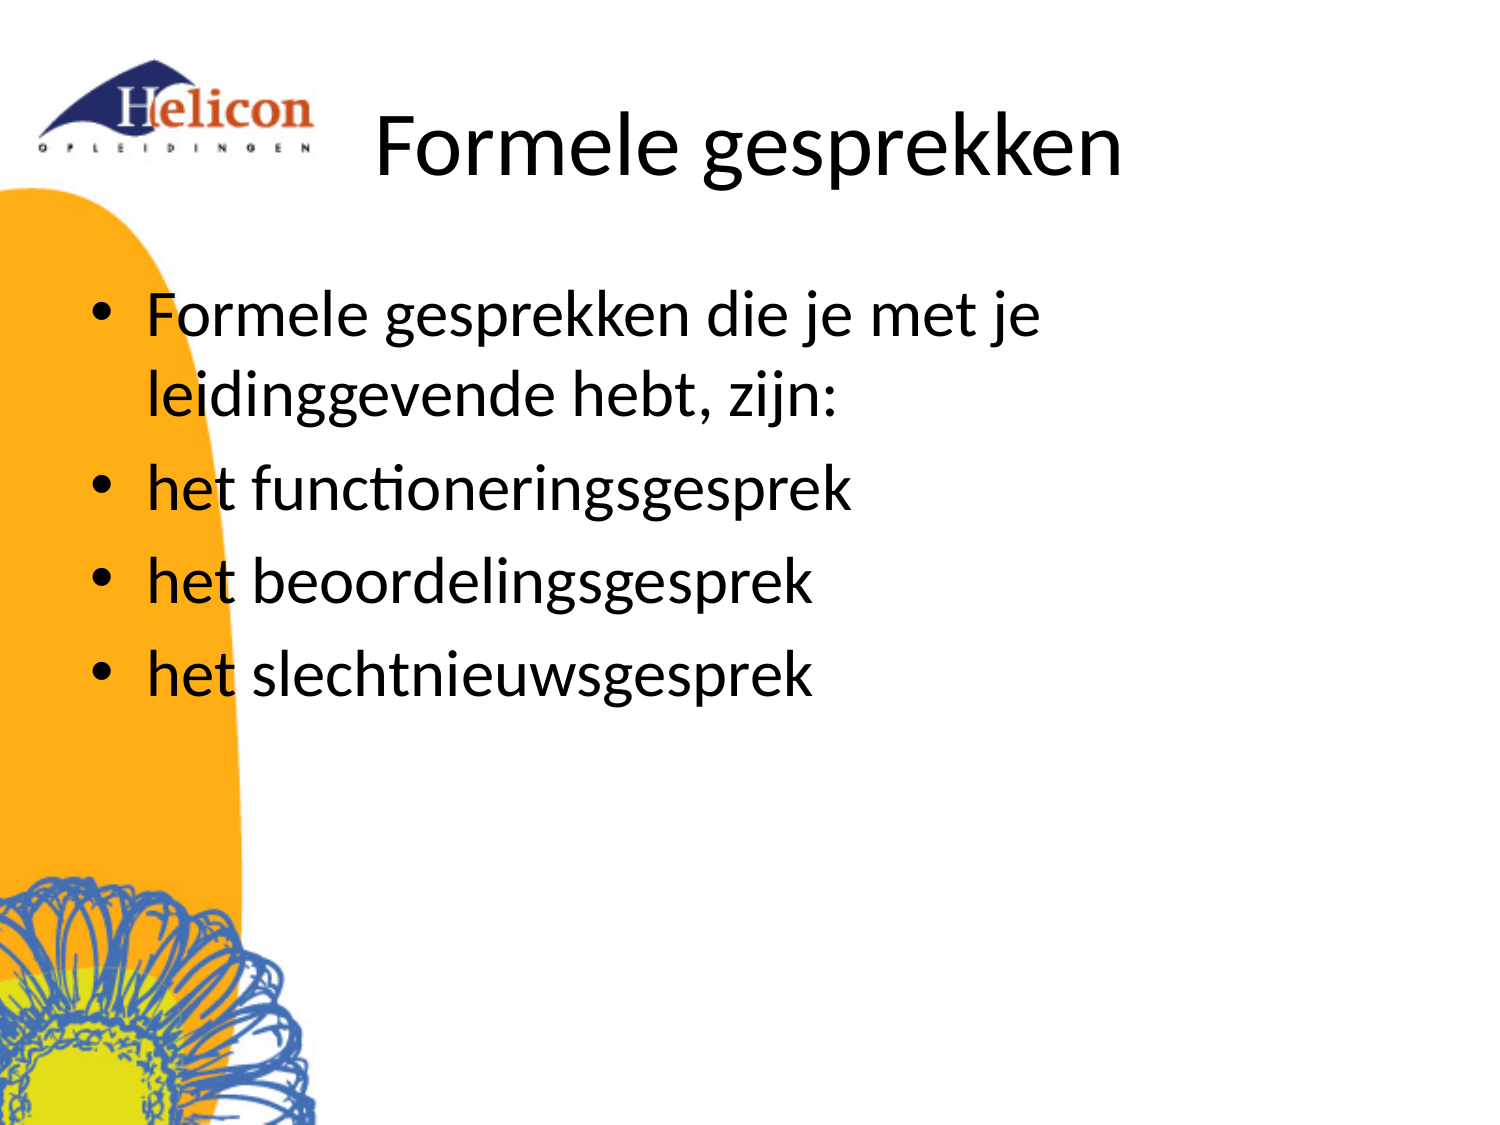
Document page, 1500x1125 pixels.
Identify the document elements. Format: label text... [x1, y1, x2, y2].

title Formele gesprekken [75, 45, 1425, 233]
list Formele gesprekken die je met je leidinggevende hebt, zijn: het functioneringsgesprek het beoordelingsgesprek het slechtnieuwsgesprek [75, 262, 1425, 1005]
picture [0, 0, 1500, 1125]
